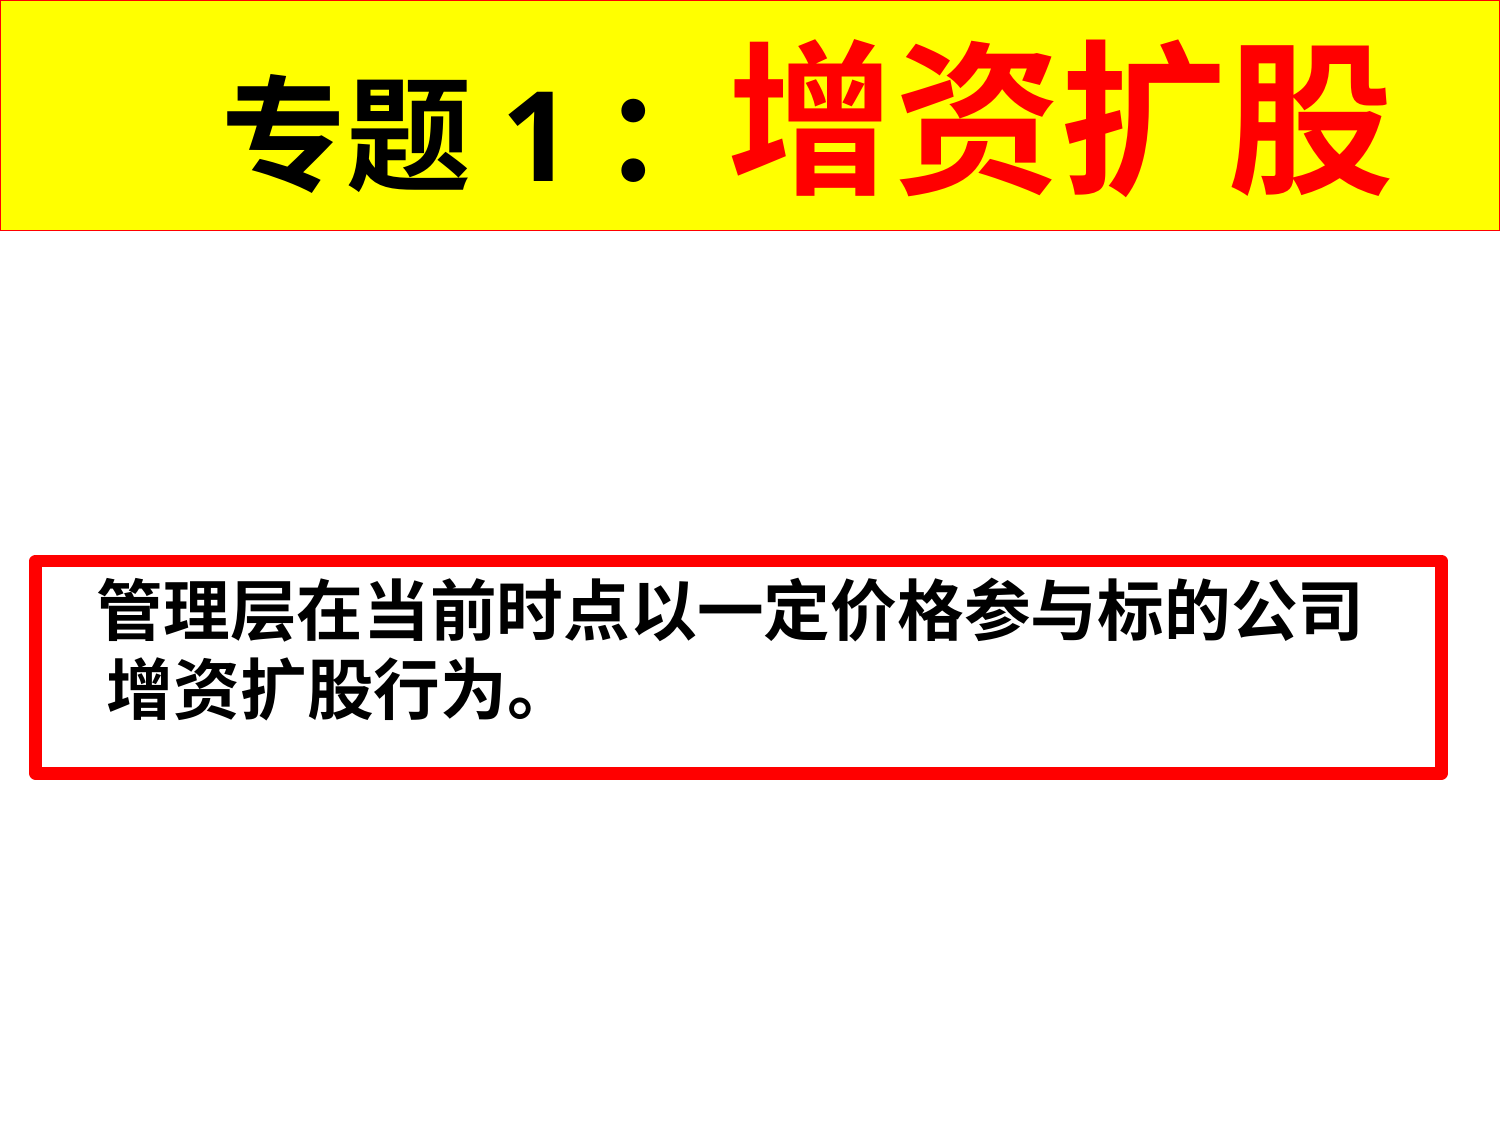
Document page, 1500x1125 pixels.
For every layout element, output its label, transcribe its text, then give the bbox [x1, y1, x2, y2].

list 管理层在当前时点以一定价格参与标的公司增资扩股行为。 [35, 560, 1442, 774]
title 专题1：增资扩股 [0, 0, 1500, 231]
